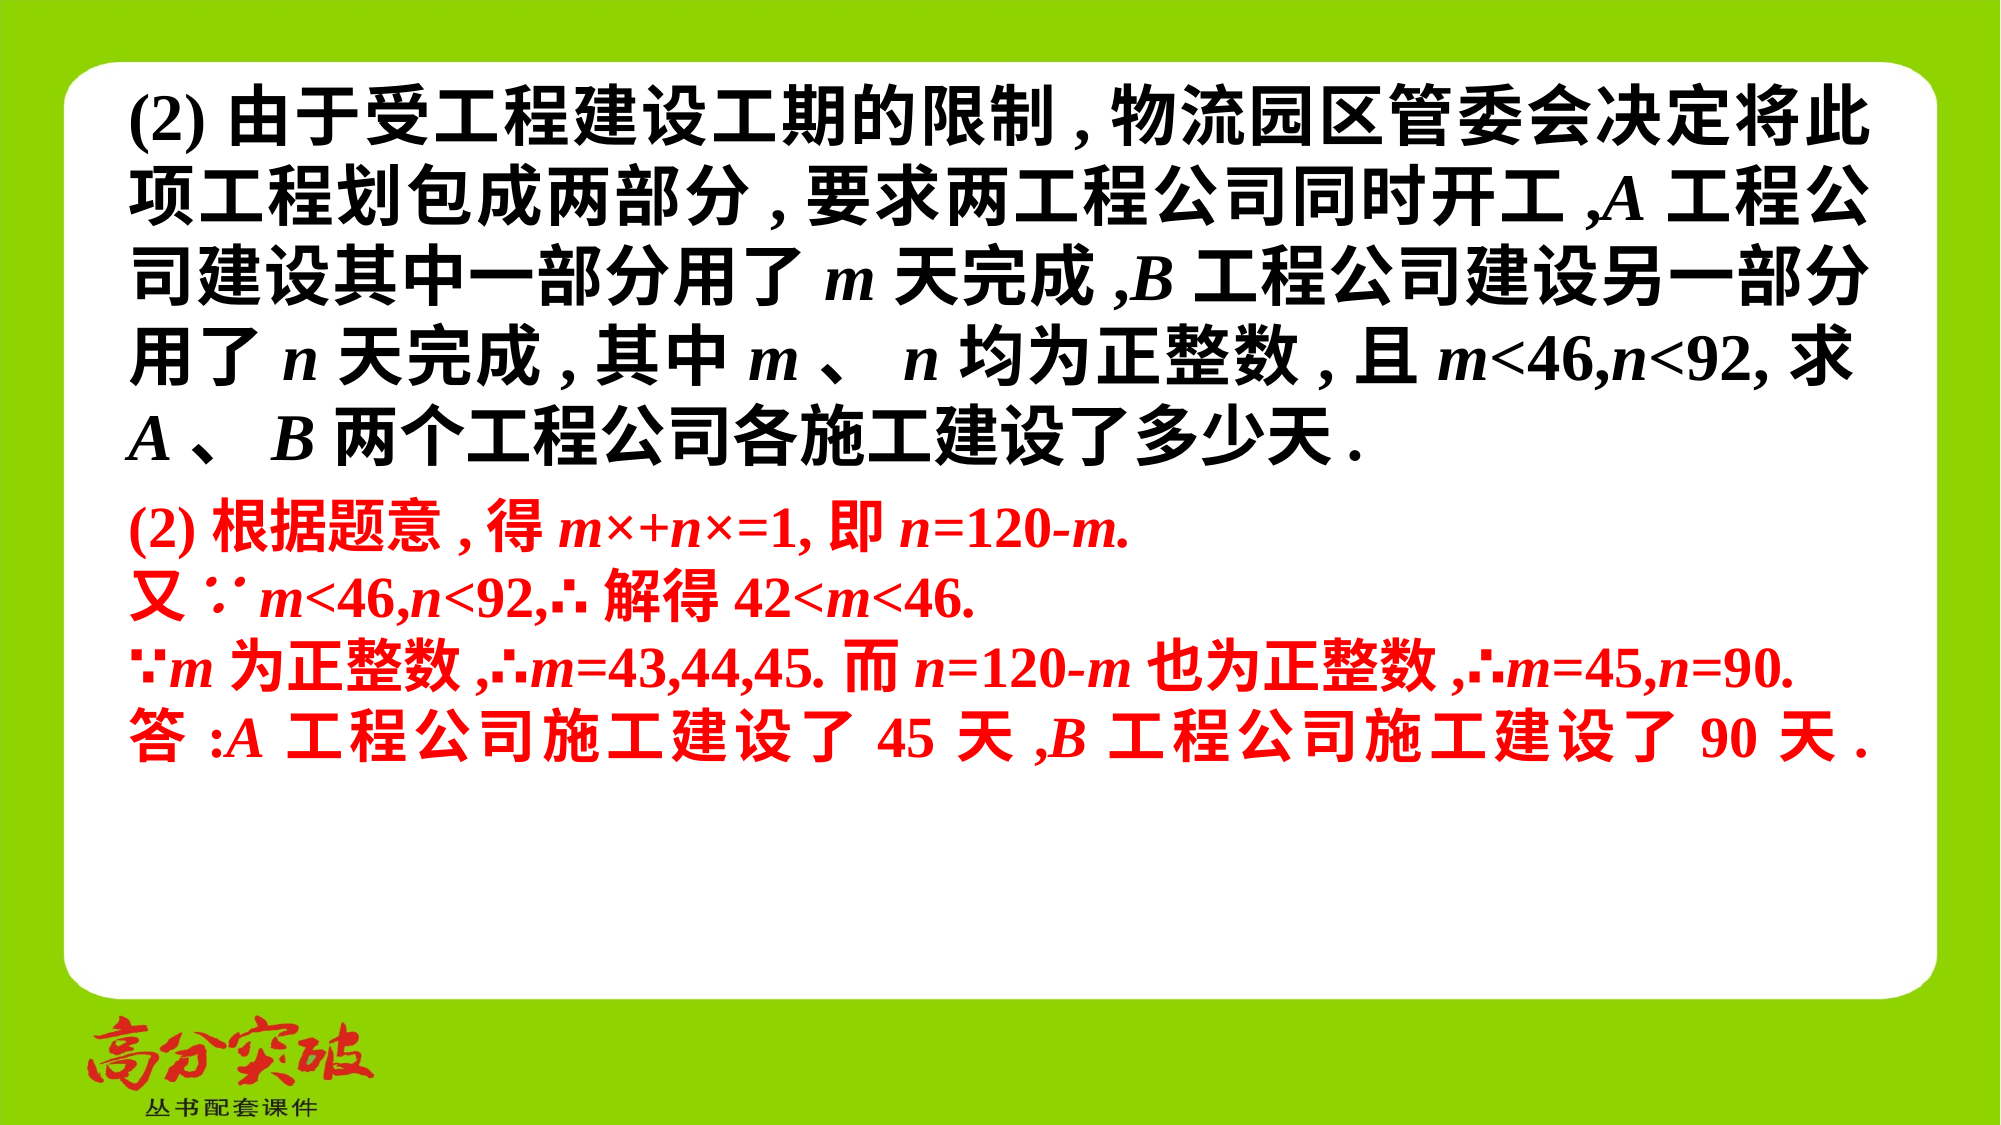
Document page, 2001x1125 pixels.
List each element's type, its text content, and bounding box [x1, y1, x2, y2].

text_box (2)由于受工程建设工期的限制,物流园区管委会决定将此项工程划包成两部分,要求两工程公司同时开工,A工程公司建设其中一部分用了m天完成,B工程公司建设另一部分用了n天完成,其中m、n均为正整数,且m<46,n<92,求A、B两个工程公司各施工建设了多少天. [114, 66, 1886, 481]
picture [0, 0, 2001, 1125]
